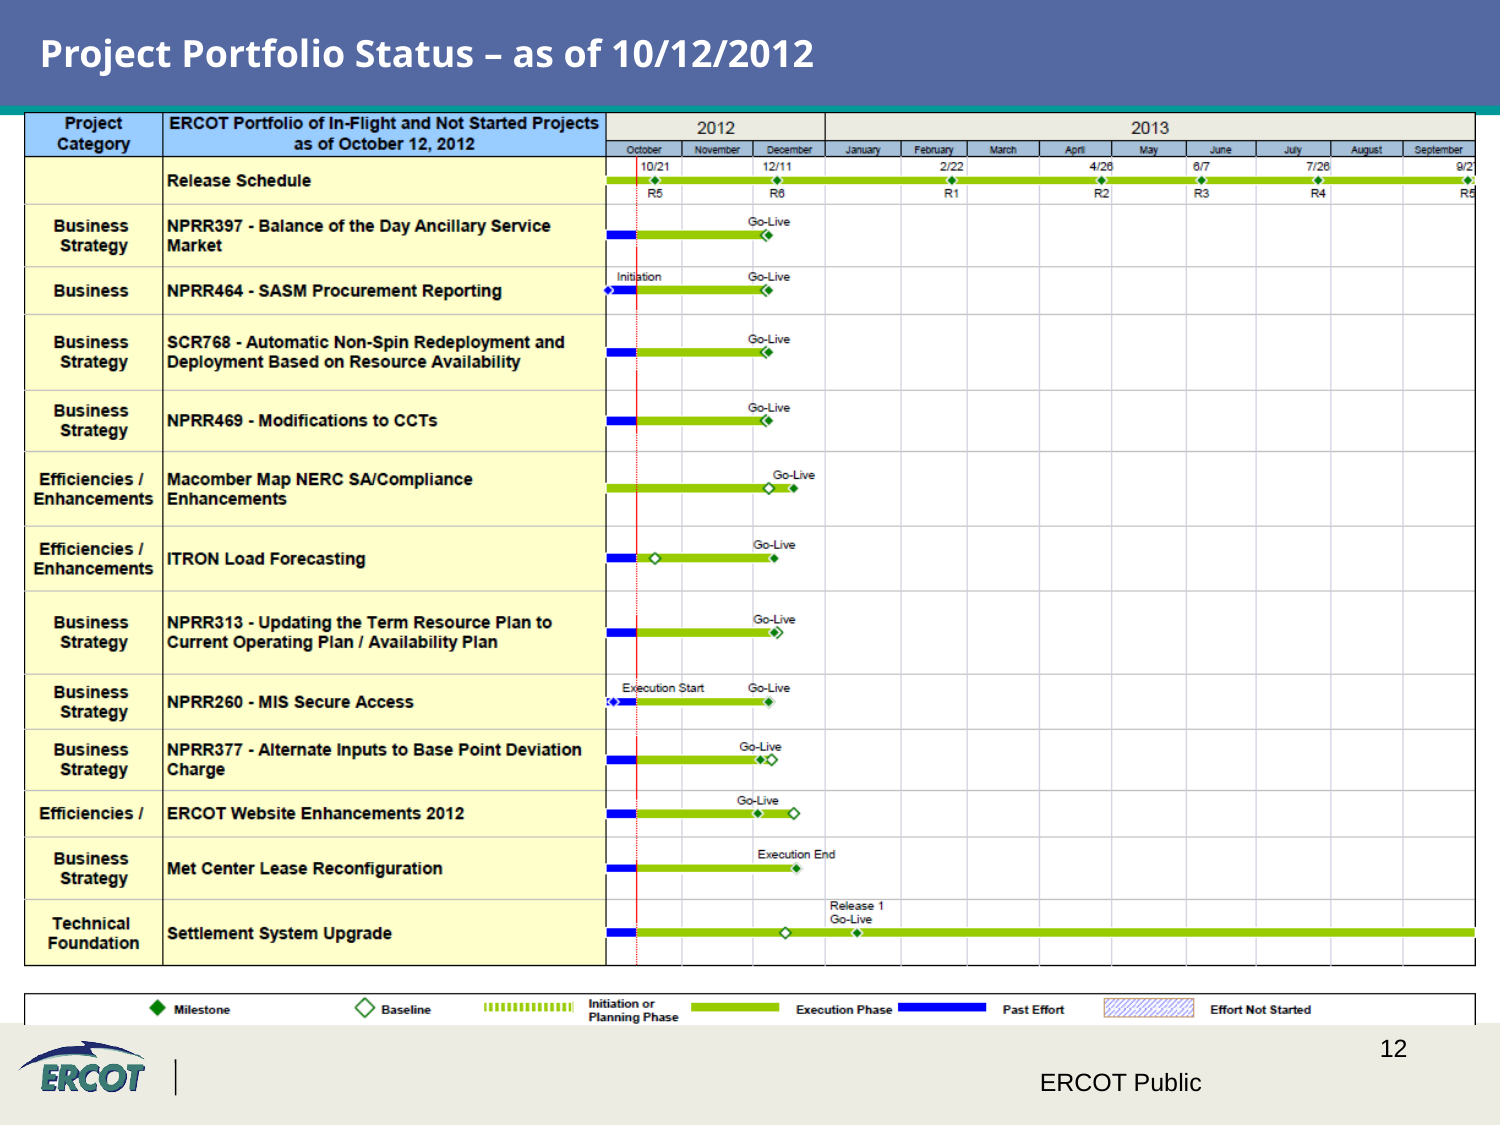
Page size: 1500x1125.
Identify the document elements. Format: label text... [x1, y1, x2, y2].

picture [10, 1031, 151, 1111]
text_box Project Portfolio Status – as of 10/12/2012 [24, 30, 1163, 106]
text_box [24, 22, 1450, 85]
picture [24, 112, 1476, 1026]
footer ERCOT Public [1025, 1059, 1438, 1125]
